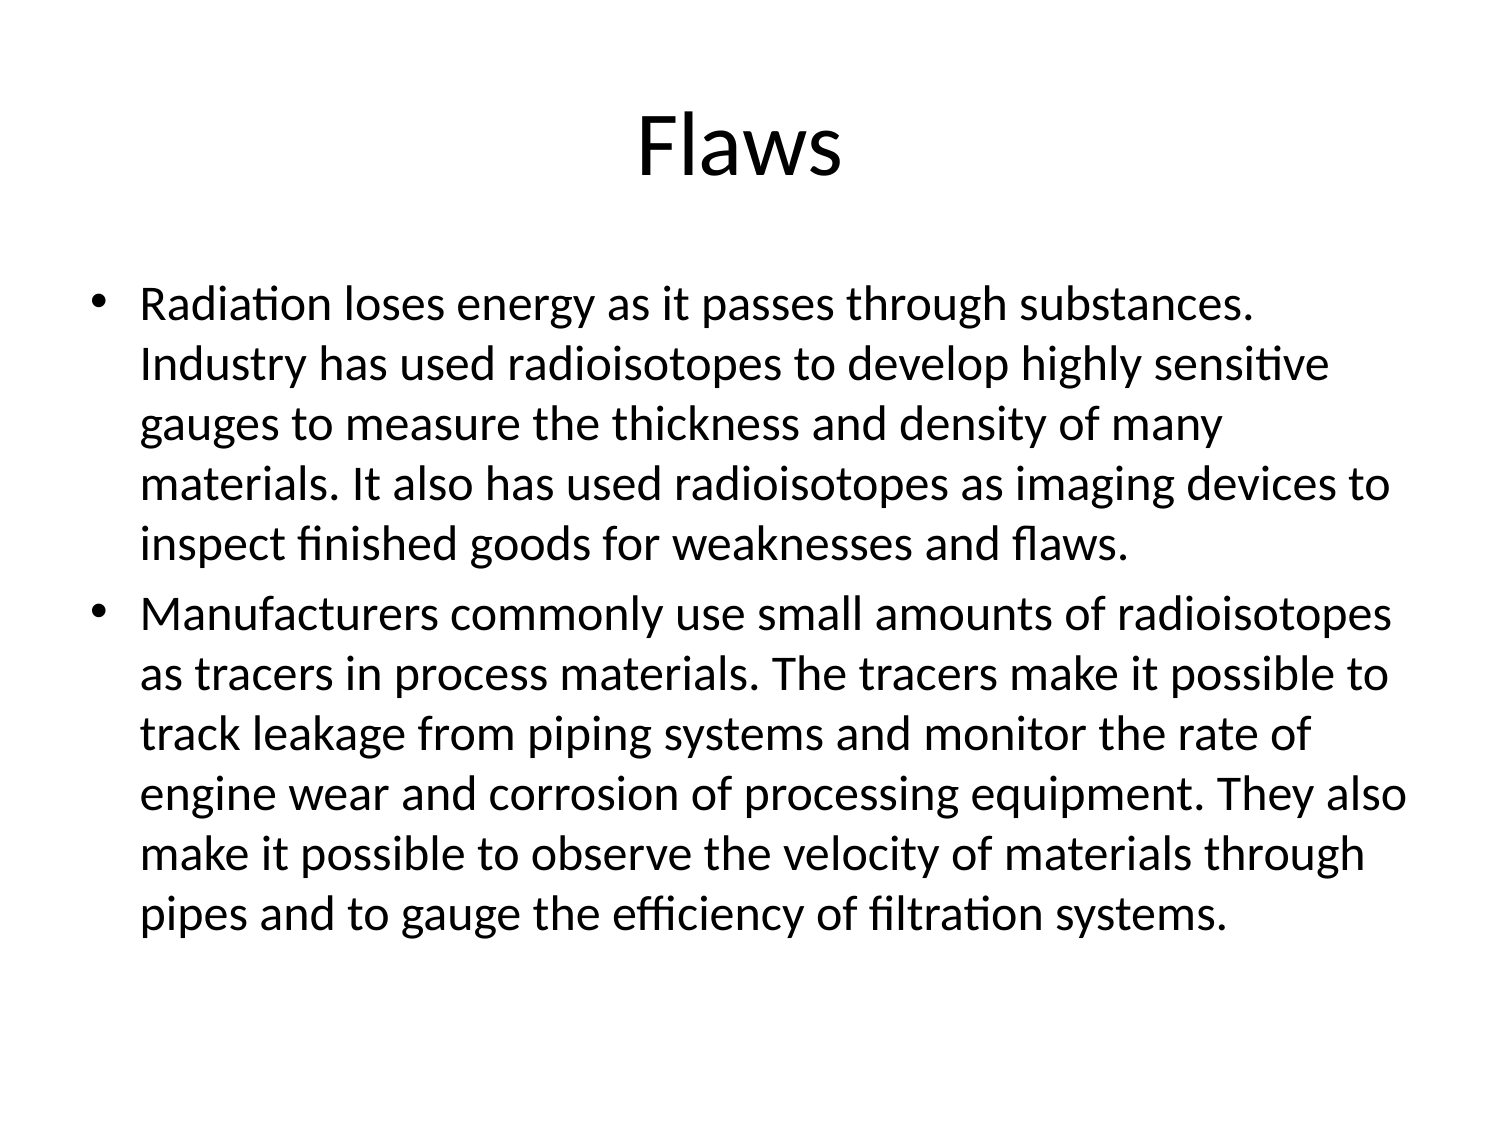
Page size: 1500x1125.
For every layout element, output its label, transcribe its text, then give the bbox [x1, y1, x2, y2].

list Radiation loses energy as it passes through substances. Industry has used radioisotopes to develop highly sensitive gauges to measure the thickness and density of many materials. It also has used radioisotopes as imaging devices to inspect finished goods for weaknesses and flaws. Manufacturers commonly use small amounts of radioisotopes as tracers in process materials. The tracers make it possible to track leakage from piping systems and monitor the rate of engine wear and corrosion of processing equipment. They also make it possible to observe the velocity of materials through pipes and to gauge the efficiency of filtration systems. [75, 262, 1425, 1005]
title Flaws [75, 45, 1425, 233]
